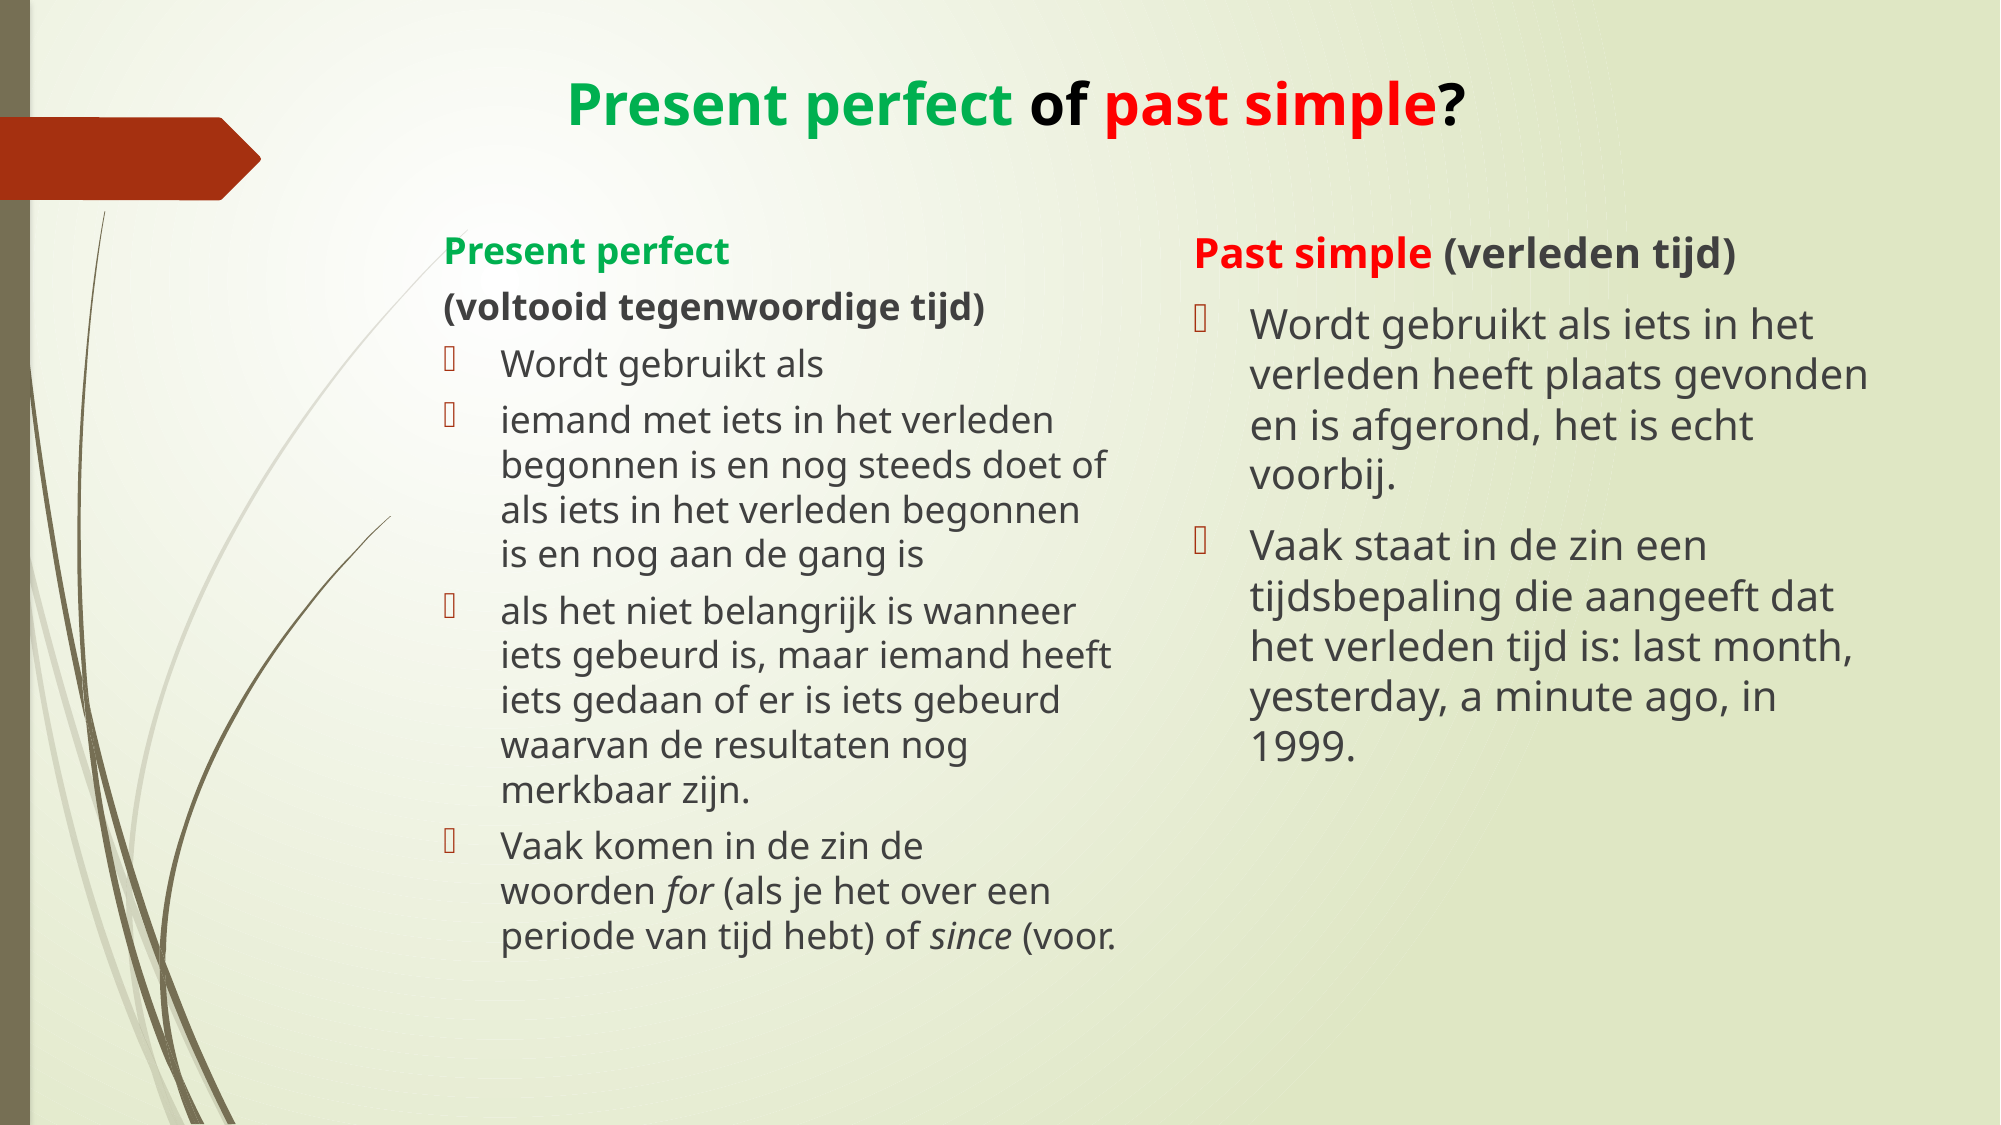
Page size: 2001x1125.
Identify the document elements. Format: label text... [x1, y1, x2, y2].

list Present perfect (voltooid tegenwoordige tijd) Wordt gebruikt als iemand met iets in het verleden begonnen is en nog steeds doet of als iets in het verleden begonnen is en nog aan de gang is als het niet belangrijk is wanneer iets gebeurd is, maar iemand heeft iets gedaan of er is iets gebeurd waarvan de resultaten nog merkbaar zijn. Vaak komen in de zin de woorden for (als je het over een periode van tijd hebt) of since (voor. [428, 219, 1133, 970]
title Present perfect of past simple? [169, 59, 1863, 172]
list Past simple (verleden tijd) Wordt gebruikt als iets in het verleden heeft plaats gevonden en is afgerond, het is echt voorbij. Vaak staat in de zin een tijdsbepaling die aangeeft dat het verleden tijd is: last month, yesterday, a minute ago, in 1999. [1178, 219, 1888, 969]
